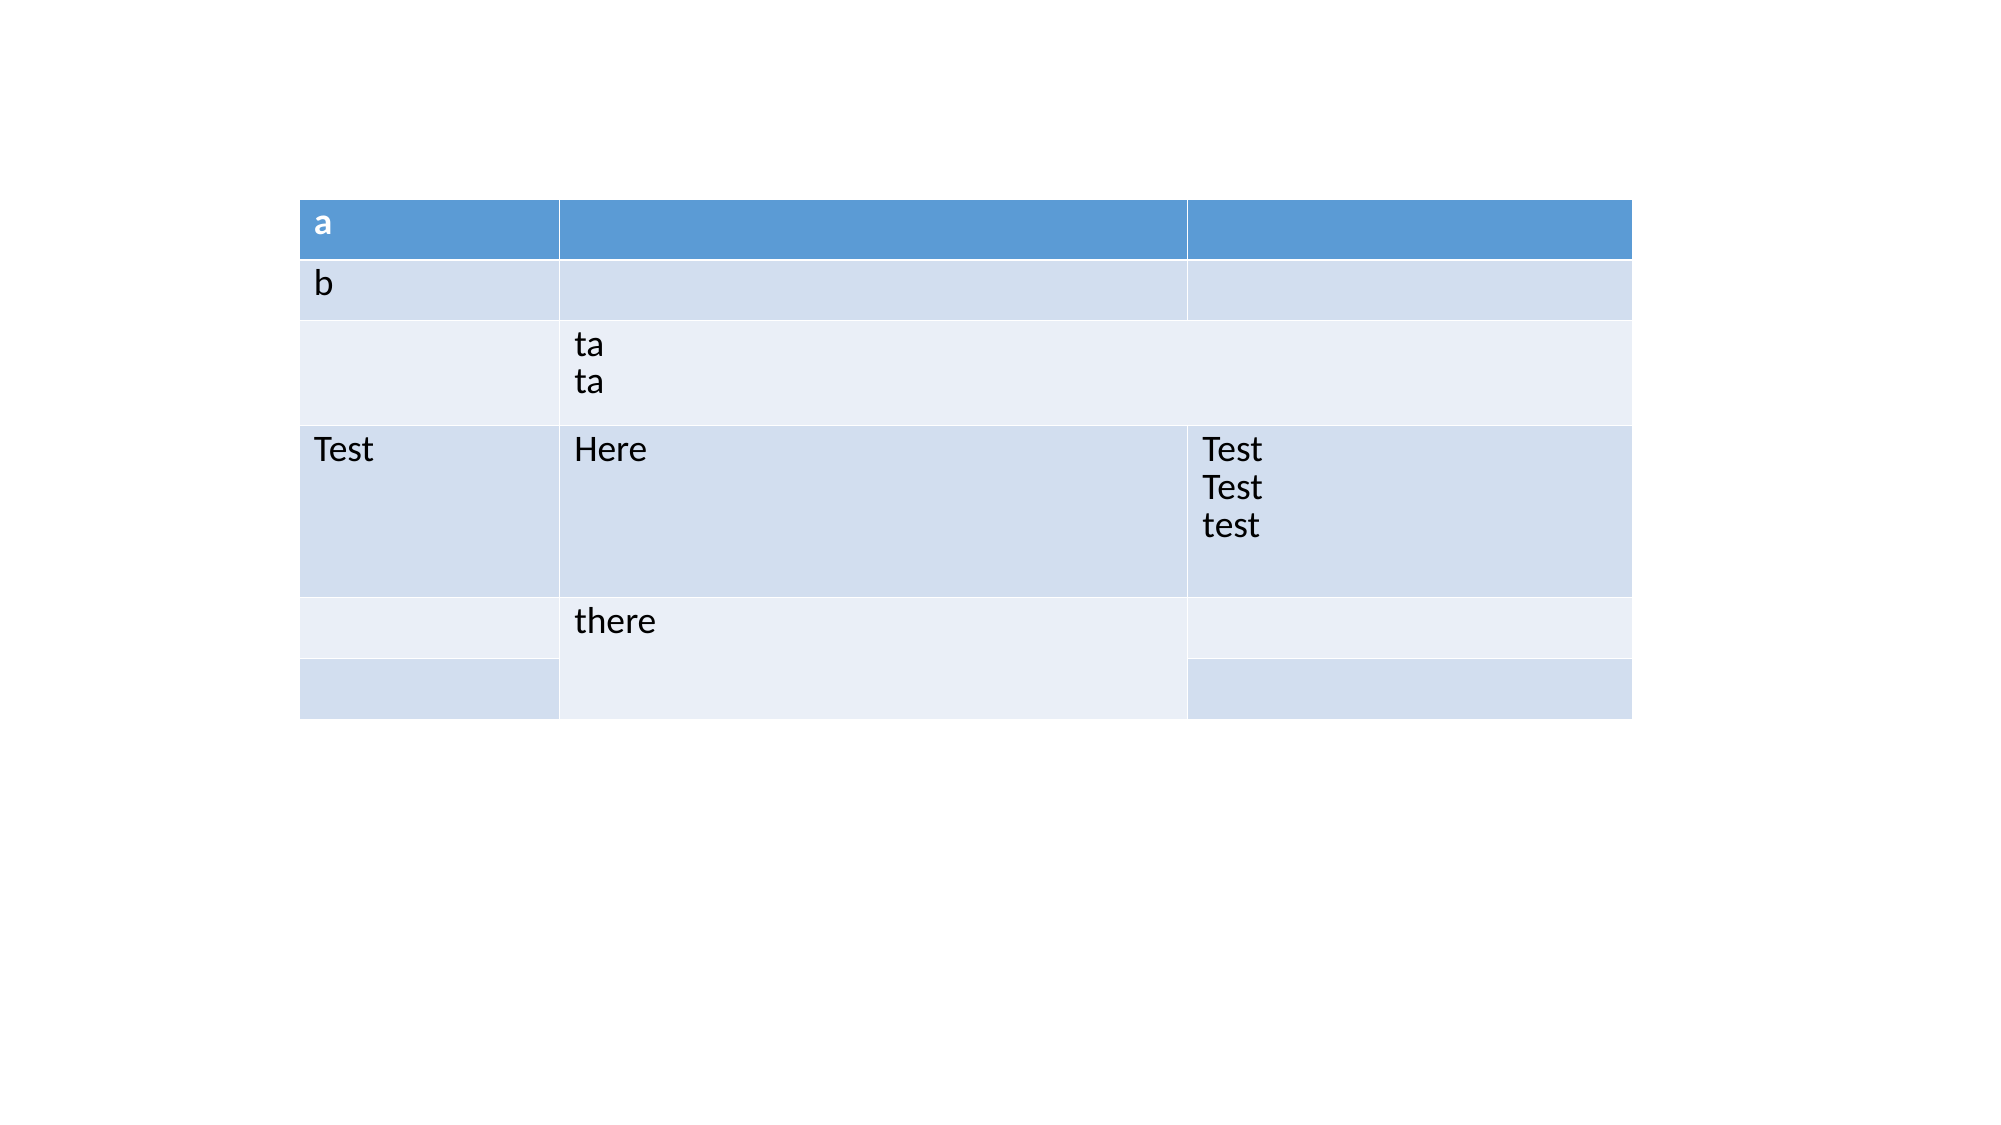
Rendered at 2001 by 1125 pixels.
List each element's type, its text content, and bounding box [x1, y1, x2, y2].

table_cell [1188, 659, 1632, 719]
table_cell there [560, 598, 1187, 719]
table_cell Test [300, 426, 559, 597]
table_cell Test Test test [1188, 426, 1632, 597]
table_cell [300, 659, 559, 719]
table_cell ta ta [560, 321, 1632, 425]
table_header a [300, 200, 559, 259]
table_cell Here [560, 426, 1187, 597]
table_header [560, 200, 1187, 259]
table_cell [300, 598, 559, 658]
table_cell [300, 321, 559, 425]
table_cell [560, 261, 1187, 320]
table_header [1188, 200, 1632, 259]
table_cell [1188, 261, 1632, 320]
table_cell [1188, 598, 1632, 658]
table_cell b [300, 261, 559, 320]
